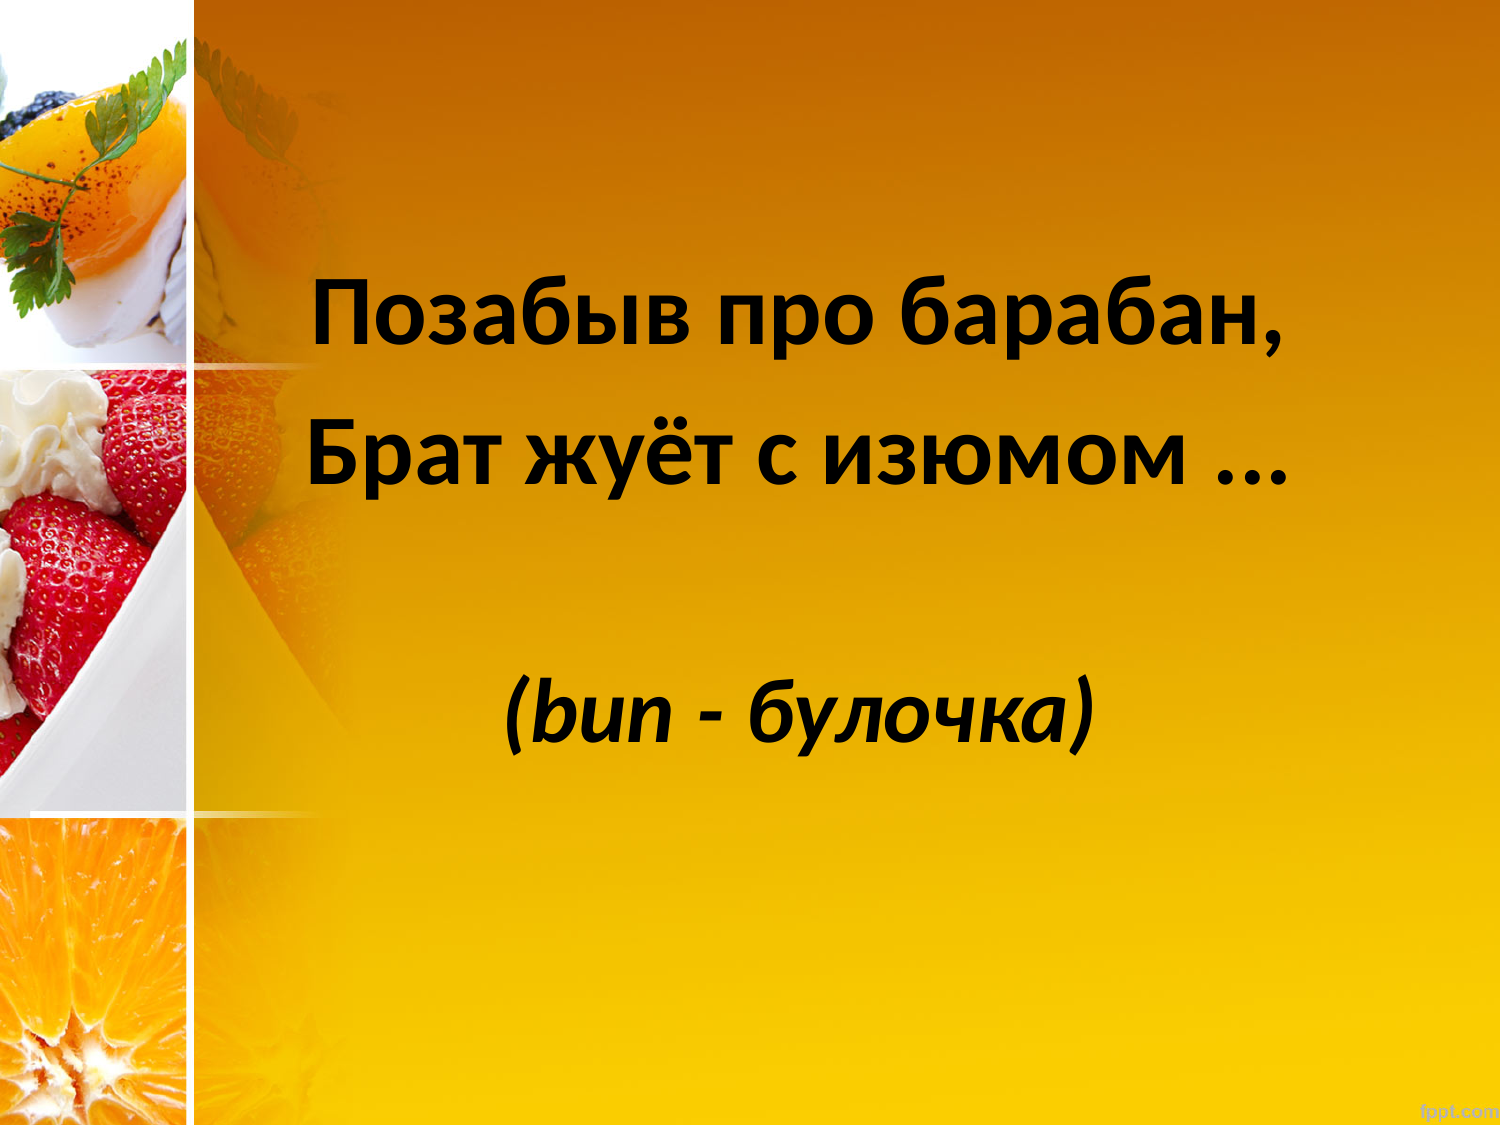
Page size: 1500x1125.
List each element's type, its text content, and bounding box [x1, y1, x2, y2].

list Позабыв про барабан, Брат жуёт с изюмом ... (bun - булочка) [248, 236, 1350, 939]
picture [0, 0, 1500, 1125]
